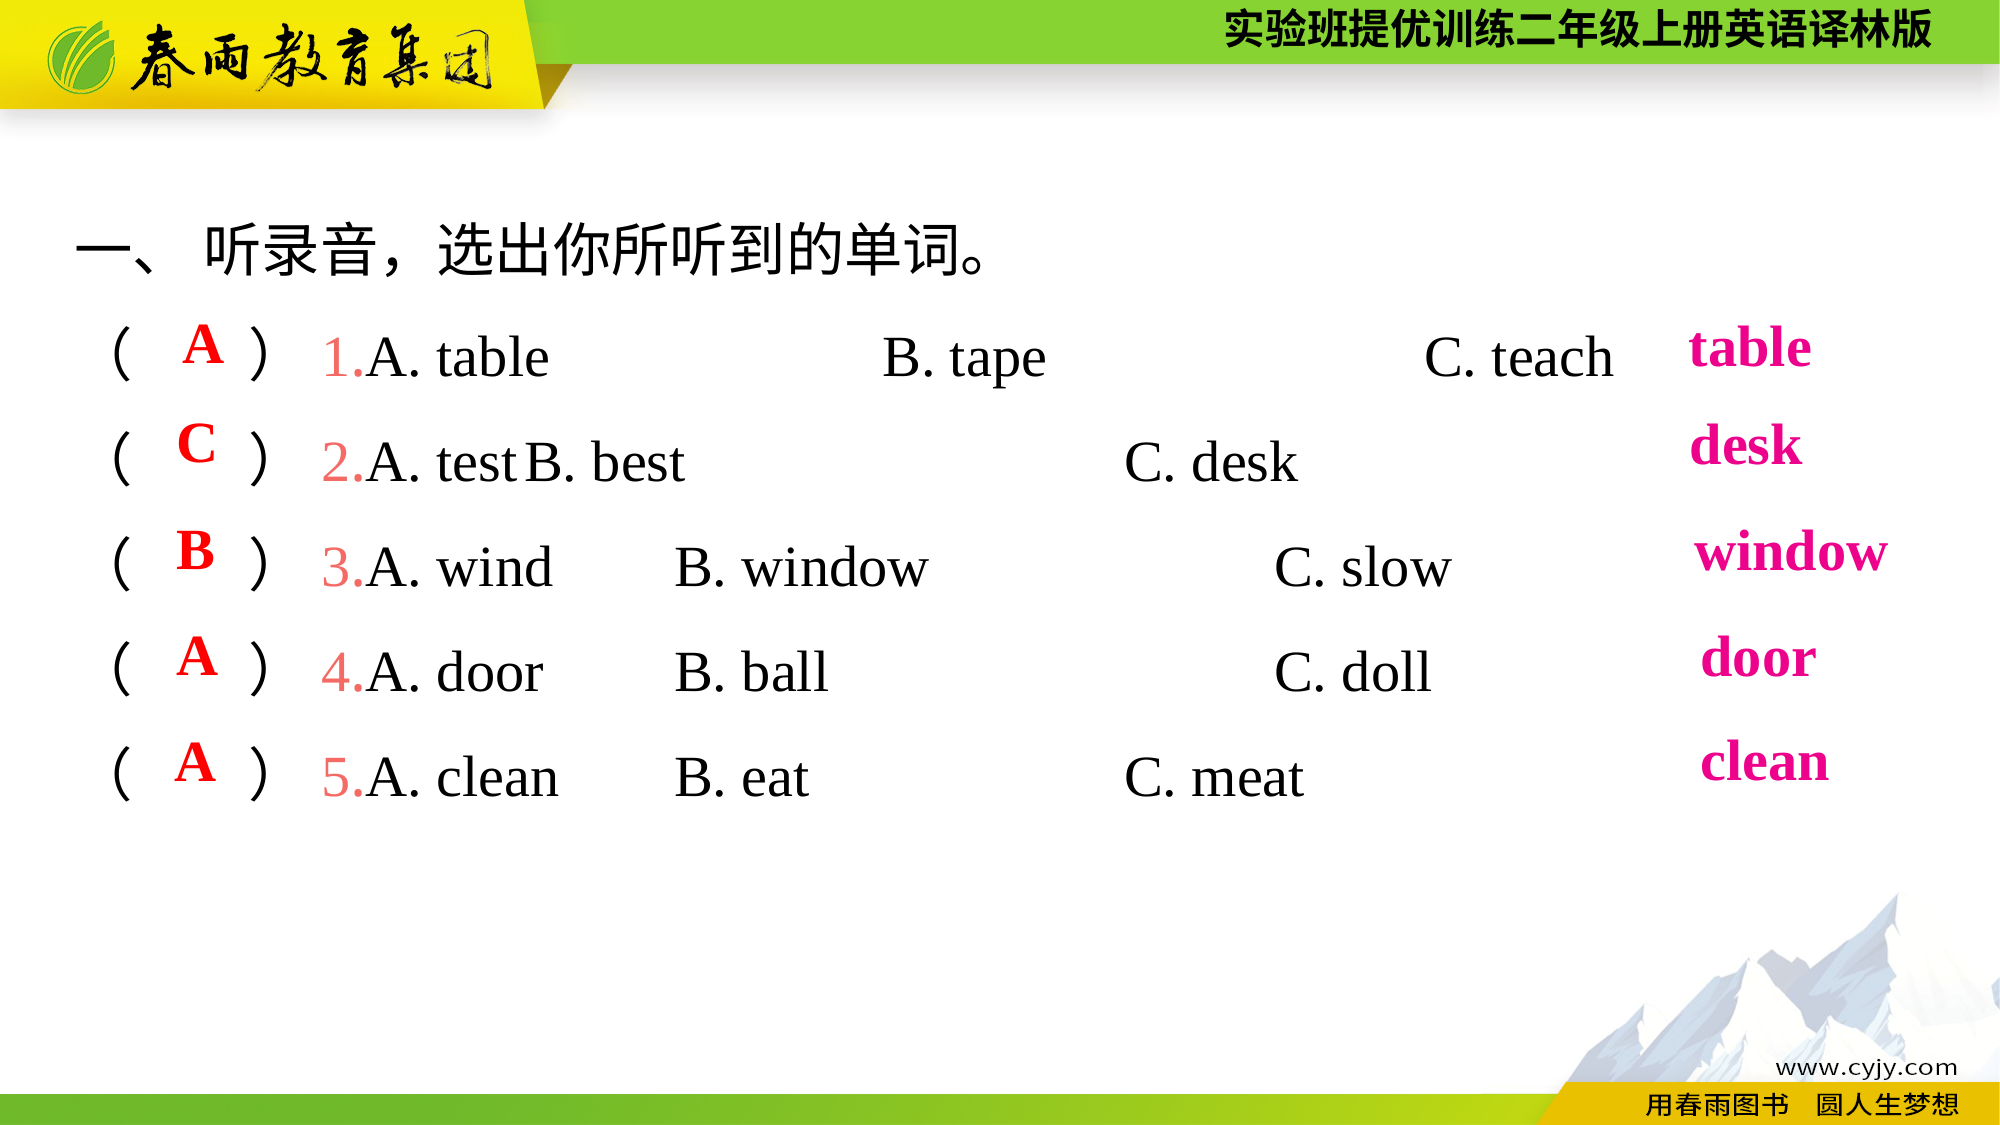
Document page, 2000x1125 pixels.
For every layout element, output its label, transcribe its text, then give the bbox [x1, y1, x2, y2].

picture [0, 0, 2000, 1125]
list 一、 听录音，选出你所听到的单词。 （ ）1.A. table B. tape C. teach （ ）2.A. test B. best C. desk （ ）3.A. wind B. window C. slow （ ）4.A. door B. ball C. doll （ ）5.A. clean B. eat C. meat [59, 171, 1944, 823]
text_box B [161, 503, 245, 589]
text_box clean [1685, 714, 1846, 800]
text_box window [1679, 504, 1904, 590]
text_box A [159, 716, 232, 801]
text_box C [161, 397, 234, 482]
text_box desk [1674, 398, 1819, 484]
text_box A [167, 298, 240, 383]
text_box A [161, 609, 234, 695]
text_box table [1673, 300, 1827, 386]
text_box door [1685, 610, 1833, 695]
